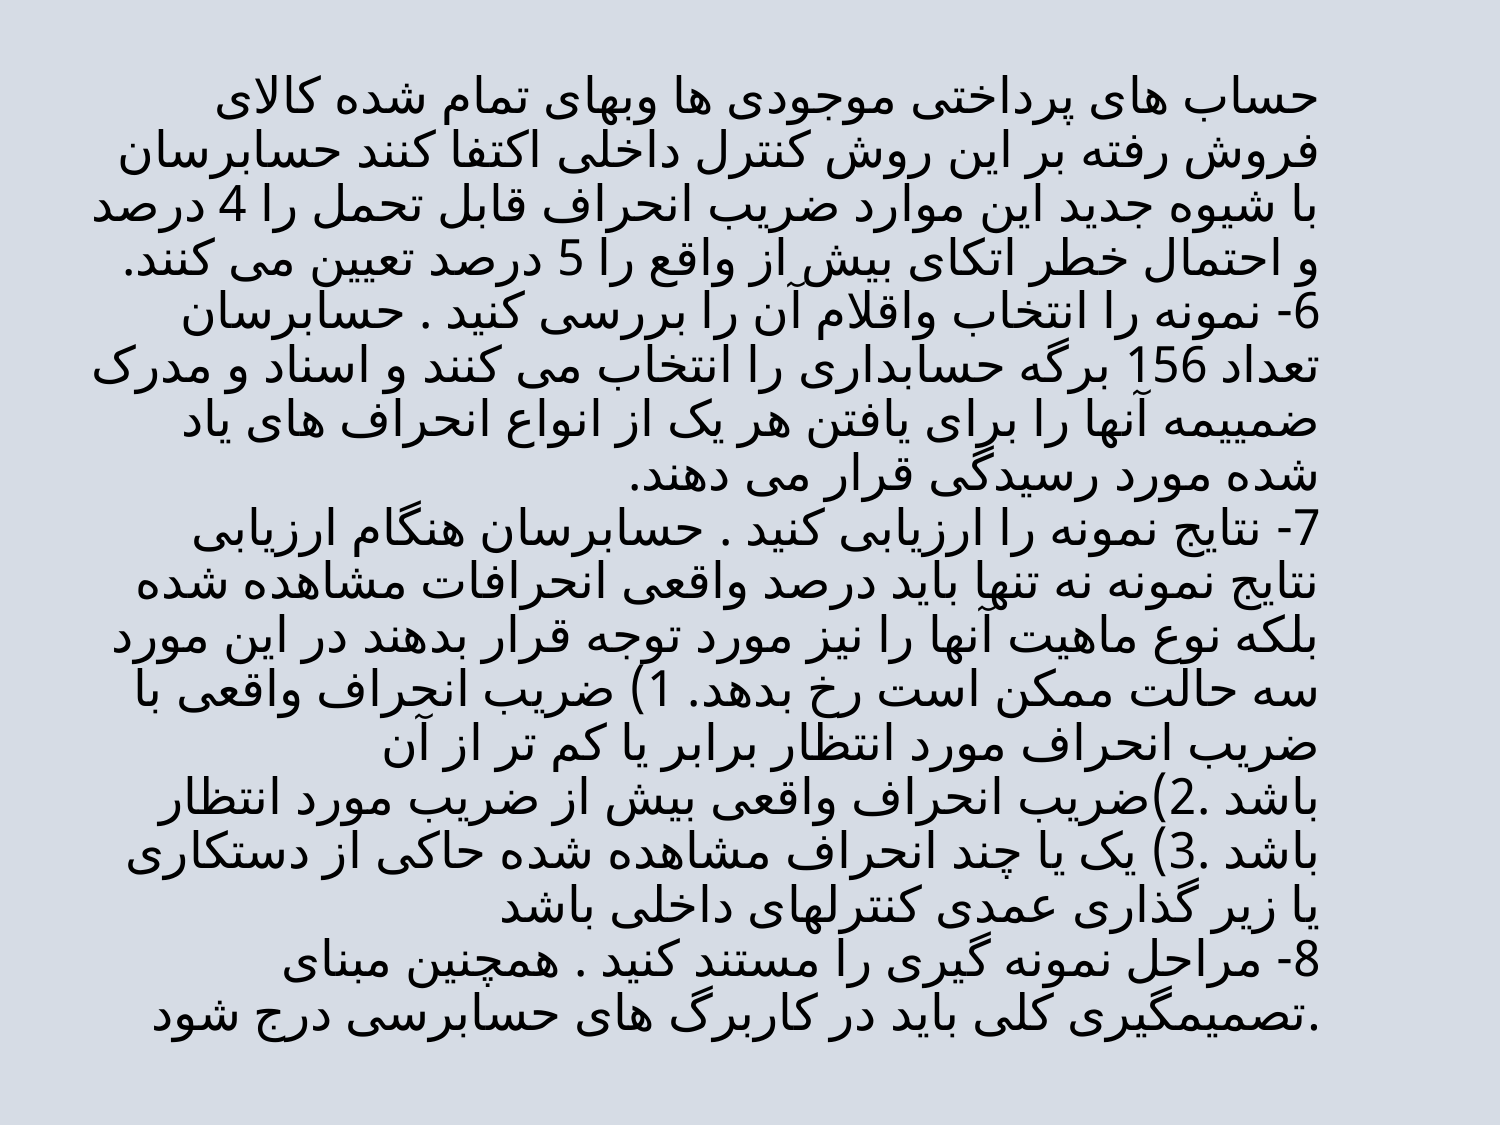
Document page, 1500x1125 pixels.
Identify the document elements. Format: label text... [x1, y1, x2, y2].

title حساب های پرداختی موجودی ها وبهای تمام شده کالای فروش رفته بر این روش کنترل داخلی اکتفا کنند حسابرسان با شیوه جدید این موارد ضریب انحراف قابل تحمل را 4 درصد و احتمال خطر اتکای بیش از واقع را 5 درصد تعیین می کنند. 6- نمونه را انتخاب واقلام آن را بررسی کنید . حسابرسان تعداد 156 برگه حسابداری را انتخاب می کنند و اسناد و مدرک ضمییمه آنها را برای یافتن هر یک از انواع انحراف های یاد شده مورد رسیدگی قرار می دهند. 7- نتایج نمونه را ارزیابی کنید . حسابرسان هنگام ارزیابی نتایج نمونه نه تنها باید درصد واقعی انحرافات مشاهده شده بلکه نوع ماهیت آنها را نیز مورد توجه قرار بدهند در این مورد سه حالت ممکن است رخ بدهد. 1) ضریب انحراف واقعی با ضریب انحراف مورد انتظار برابر یا کم تر از آن باشد .2)ضریب انحراف واقعی بیش از ضریب مورد انتظار باشد .3) یک یا چند انحراف مشاهده شده حاکی از دستکاری یا زیر گذاری عمدی کنترلهای داخلی باشد 8- مراحل نمونه گیری را مستند کنید . همچنین مبنای تصمیمگیری کلی باید در کاربرگ های حسابرسی درج شود. [75, 45, 1336, 1067]
